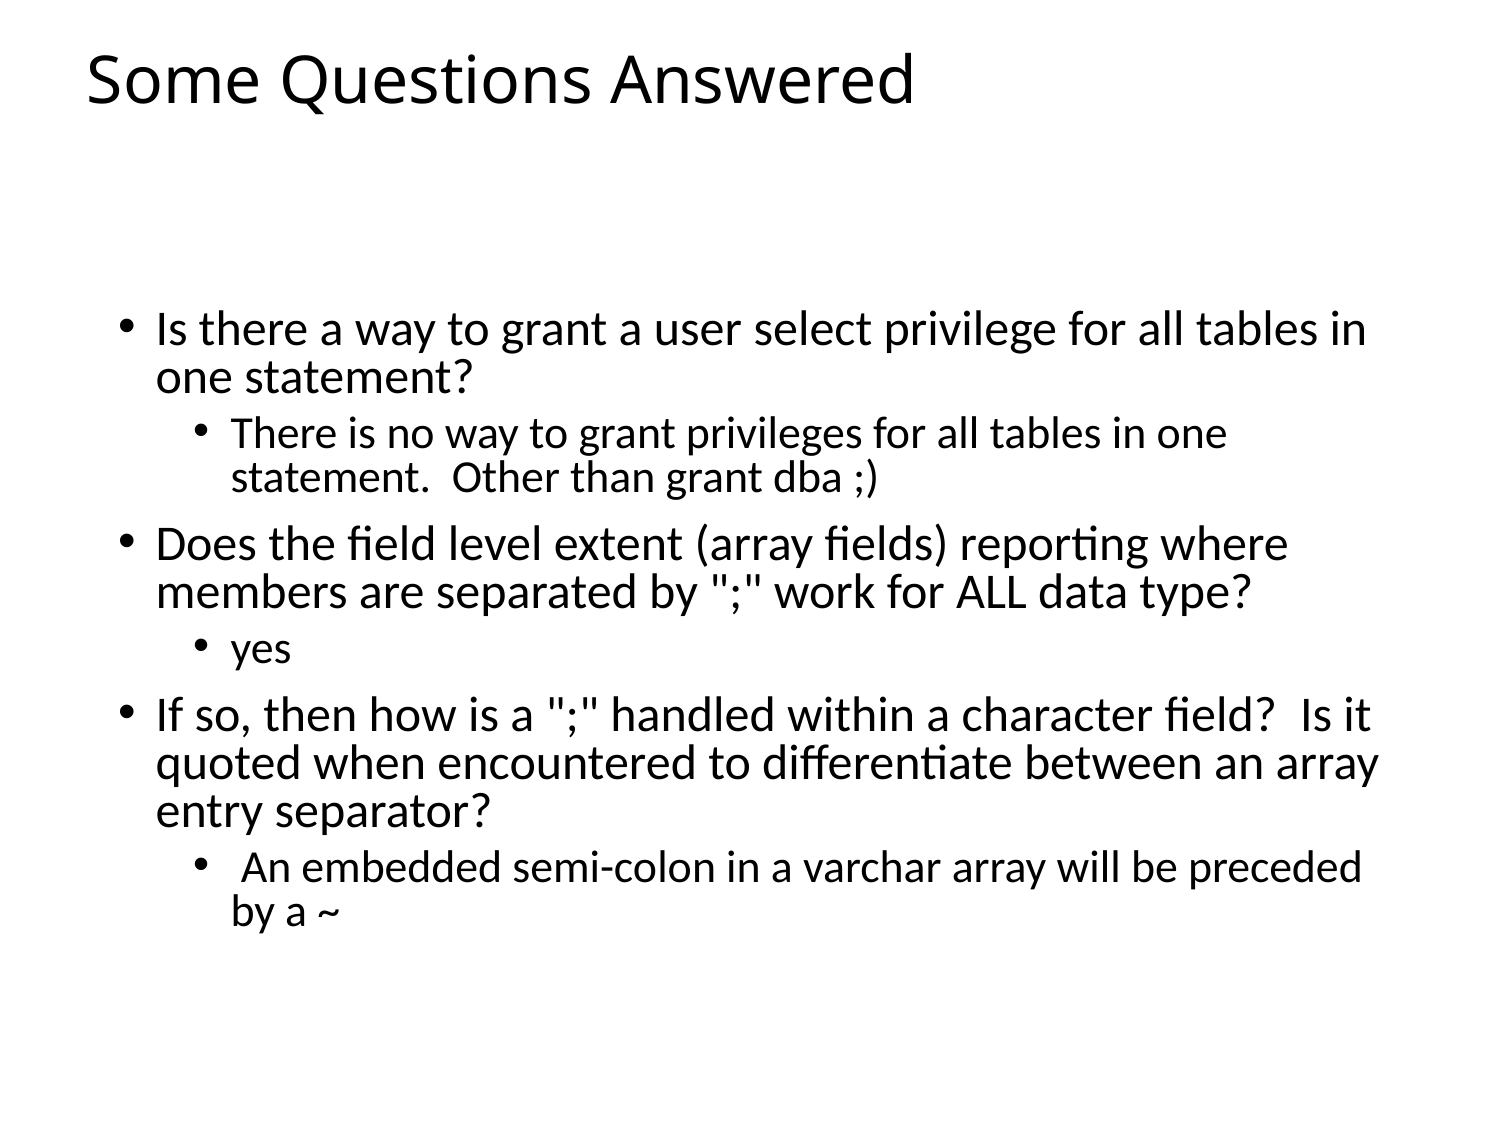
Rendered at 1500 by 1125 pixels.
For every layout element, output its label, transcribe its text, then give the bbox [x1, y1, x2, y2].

list Is there a way to grant a user select privilege for all tables in one statement? There is no way to grant privileges for all tables in one statement. Other than grant dba ;) Does the field level extent (array fields) reporting where members are separated by ";" work for ALL data type? yes If so, then how is a ";" handled within a character field? Is it quoted when encountered to differentiate between an array entry separator? An embedded semi-colon in a varchar array will be preceded by a ~ [103, 299, 1397, 1014]
title Some Questions Answered [71, 39, 1485, 126]
